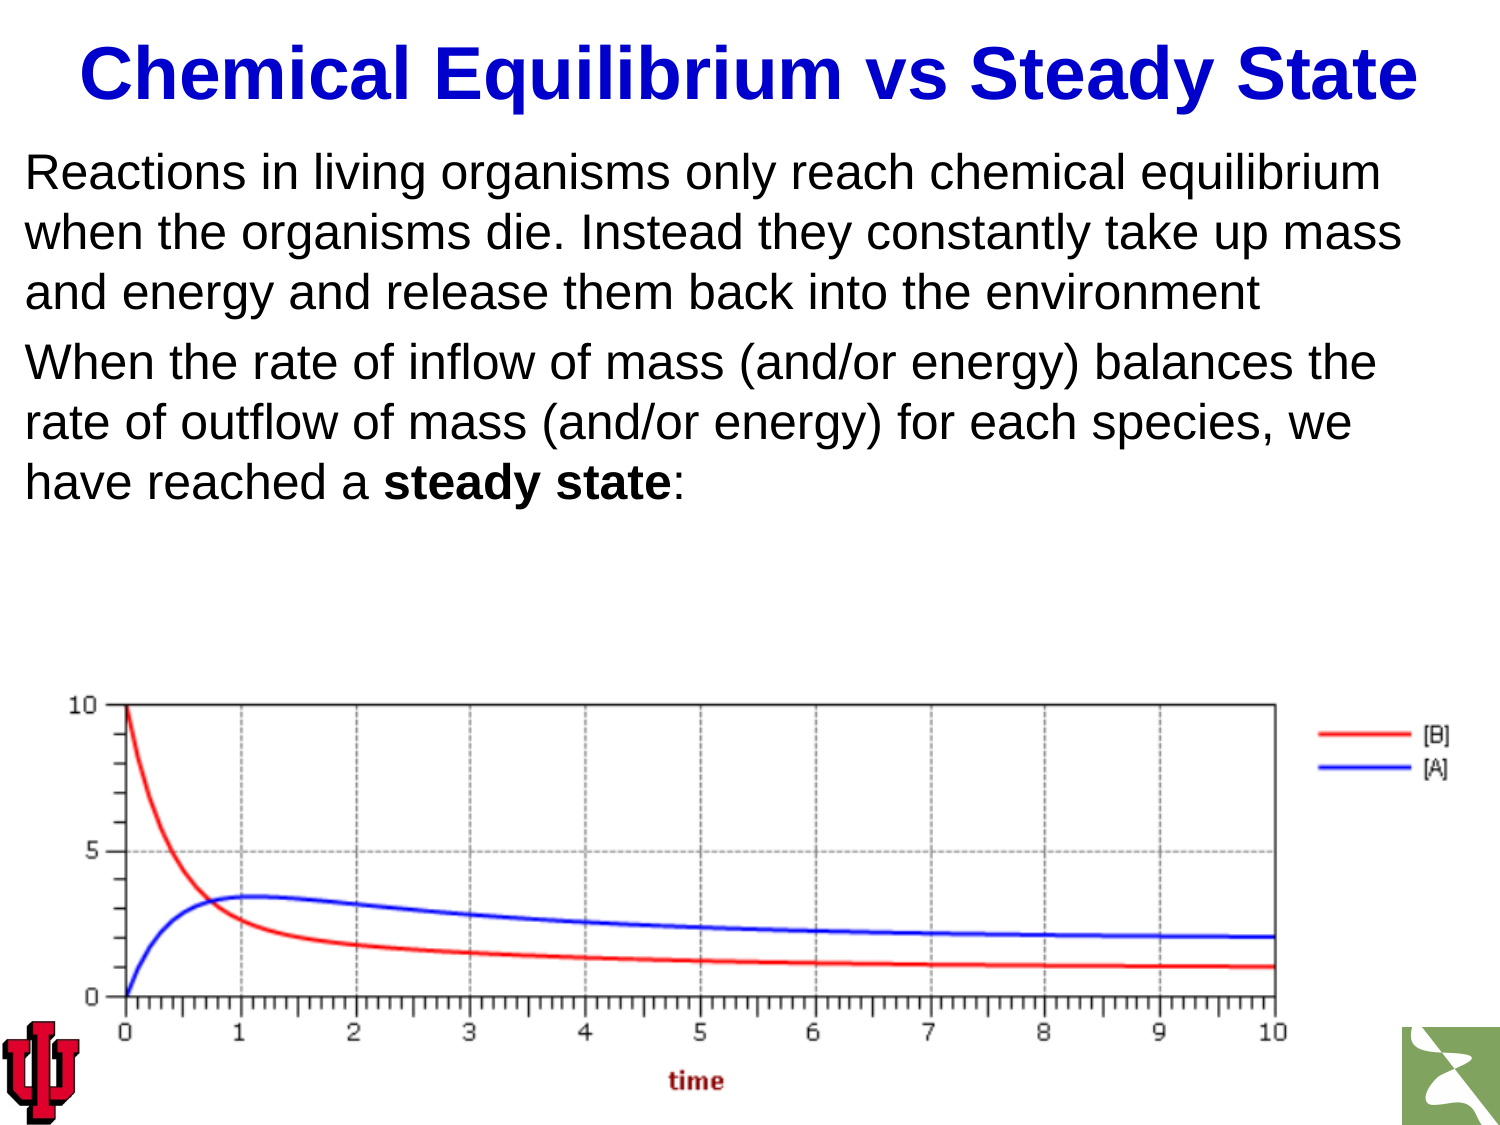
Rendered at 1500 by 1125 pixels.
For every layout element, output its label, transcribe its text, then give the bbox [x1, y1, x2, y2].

title Chemical Equilibrium vs Steady State [0, 0, 1500, 164]
picture [0, 687, 1500, 1125]
